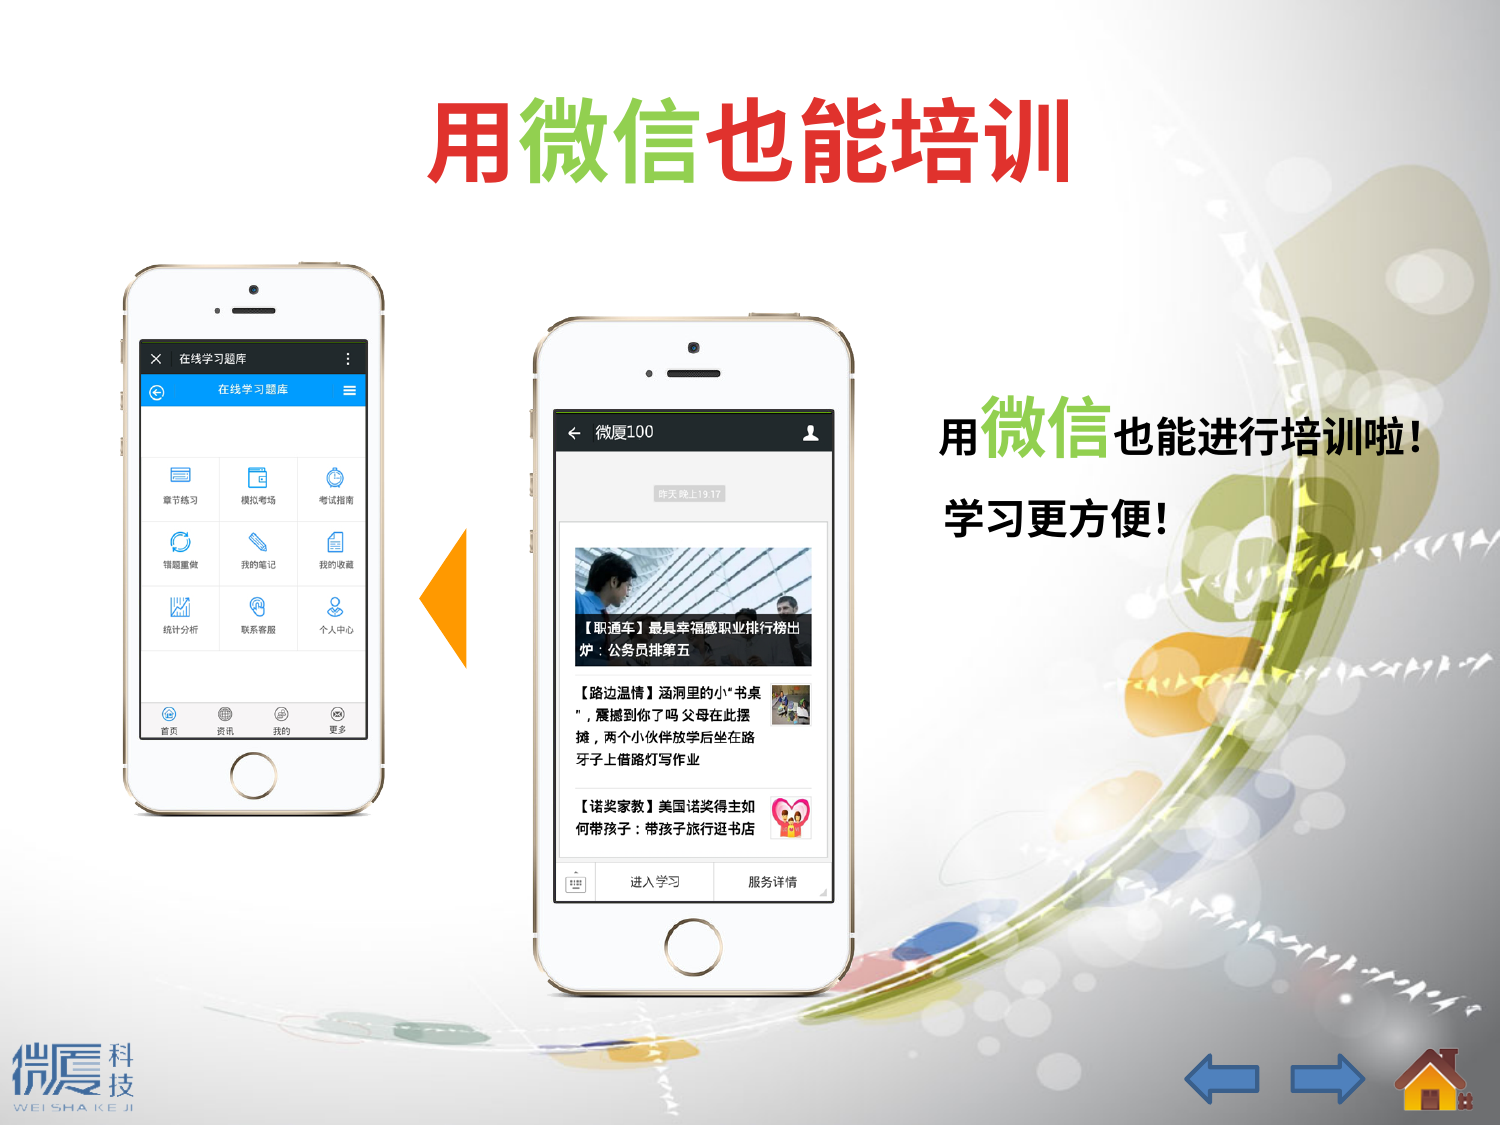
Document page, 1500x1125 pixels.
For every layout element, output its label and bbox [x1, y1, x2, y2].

list [501, 290, 888, 1034]
picture [0, 0, 1500, 1125]
text_box [1186, 1039, 1485, 1118]
